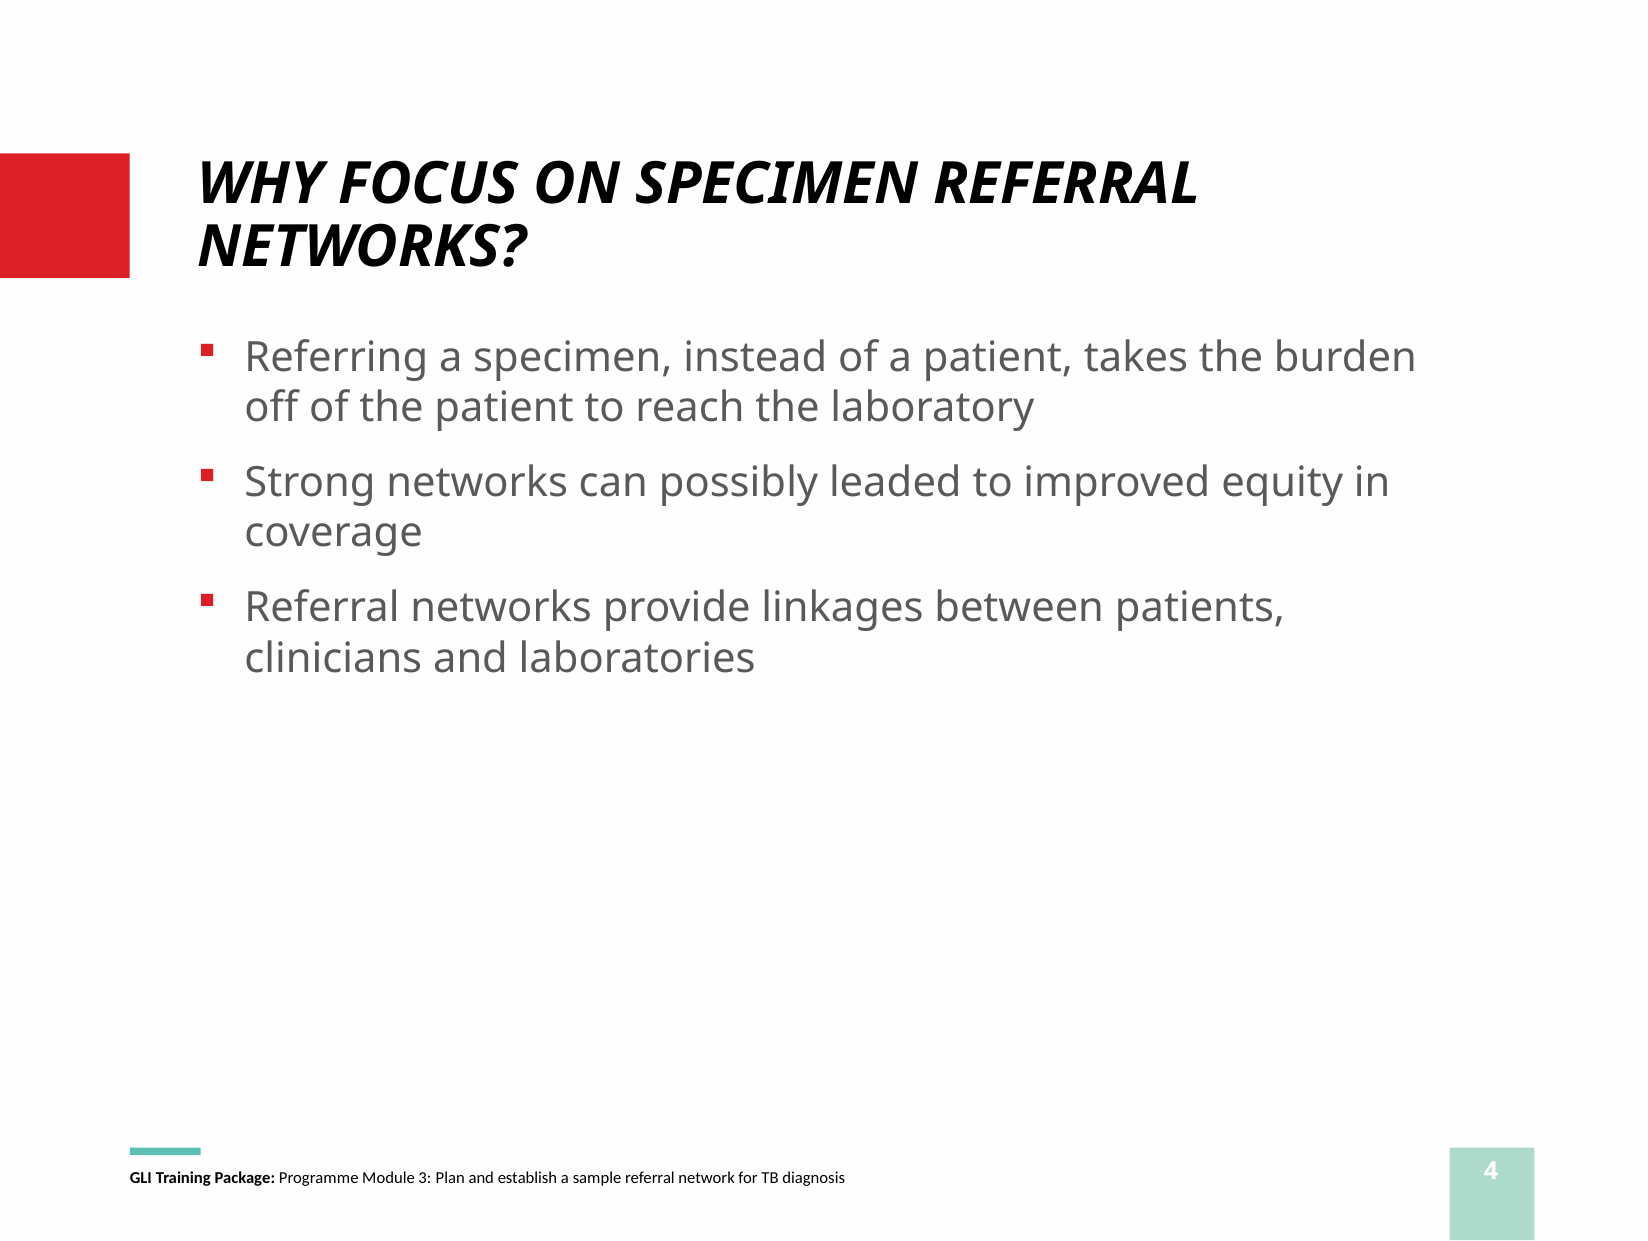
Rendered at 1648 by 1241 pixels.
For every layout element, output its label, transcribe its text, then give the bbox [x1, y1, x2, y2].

list Referring a specimen, instead of a patient, takes the burden off of the patient to reach the laboratory Strong networks can possibly leaded to improved equity in coverage Referral networks provide linkages between patients, clinicians and laboratories [197, 330, 1450, 1087]
title WHY FOCUS ON SPECIMEN REFERRAL NETWORKS? [197, 153, 1450, 278]
